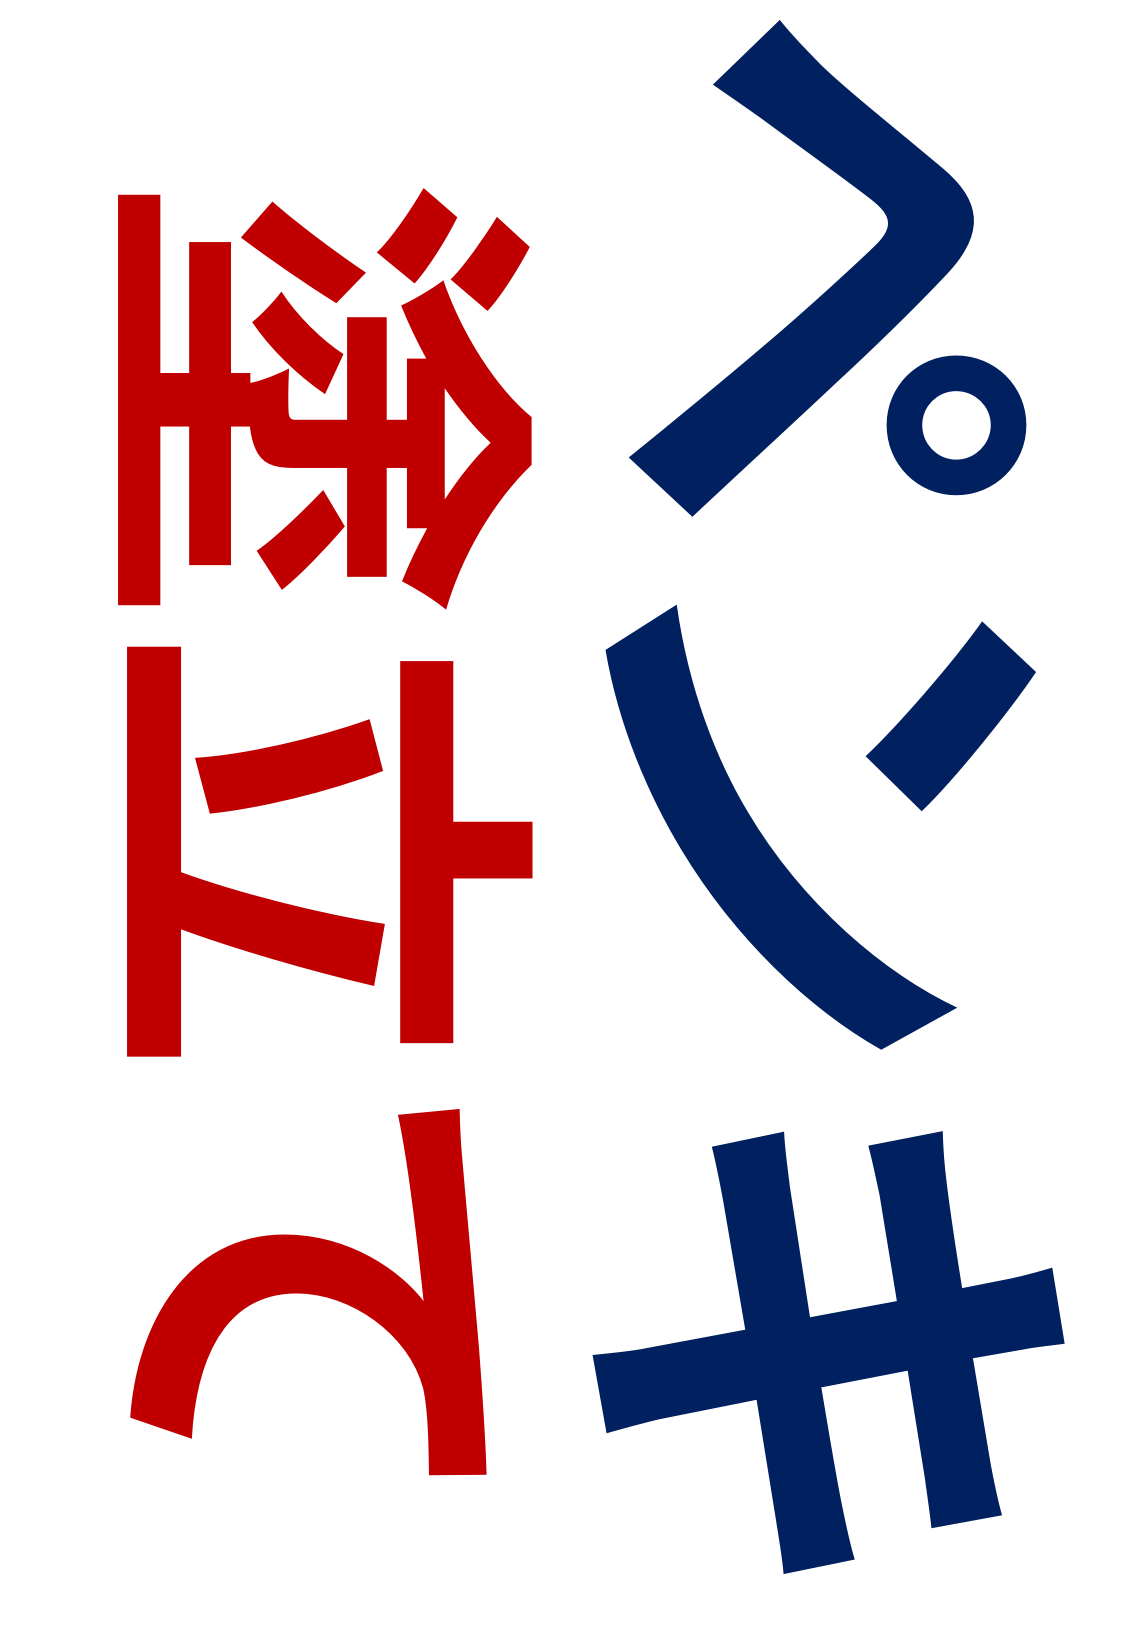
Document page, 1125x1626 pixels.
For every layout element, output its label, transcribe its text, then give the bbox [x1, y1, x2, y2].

text_box 塗立て [53, 197, 629, 1506]
text_box ペンキ [510, 94, 1125, 1529]
